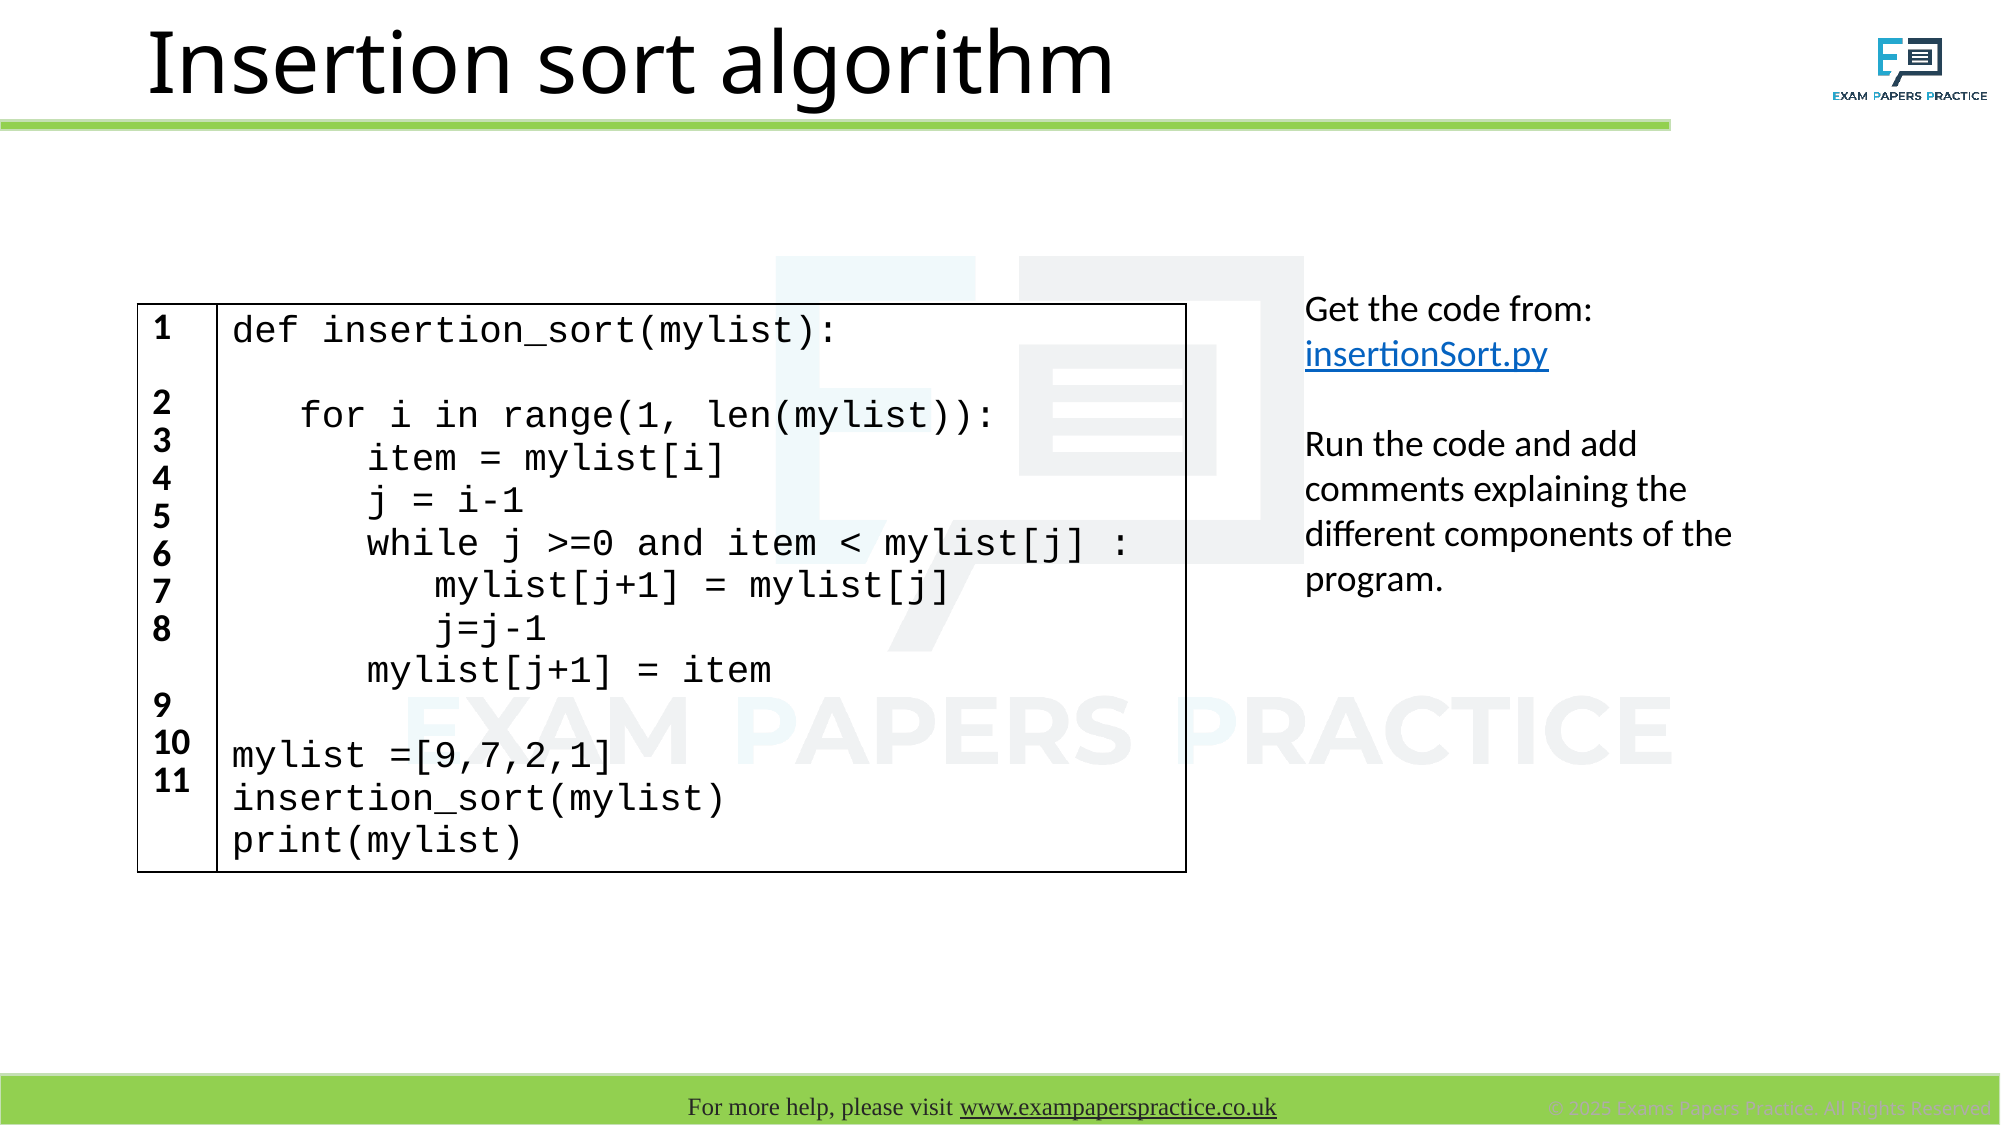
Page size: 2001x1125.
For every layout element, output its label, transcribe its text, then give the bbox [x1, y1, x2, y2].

table_header 1 2 3 4 5 6 7 8 9 10 11 [138, 305, 216, 871]
title Insertion sort algorithm [132, 11, 1858, 121]
text_box Get the code from: insertionSort.py Run the code and add comments explaining the different components of the program. [1290, 276, 1768, 607]
table_header def insertion_sort(mylist): for i in range(1, len(mylist)): item = mylist[i] j = i-1 while j >=0 and item < mylist[j] : mylist[j+1] = mylist[j] j=j-1 mylist[j+1] = item mylist =[9,7,2,1] insertion_sort(mylist) print(mylist) [218, 305, 1185, 871]
